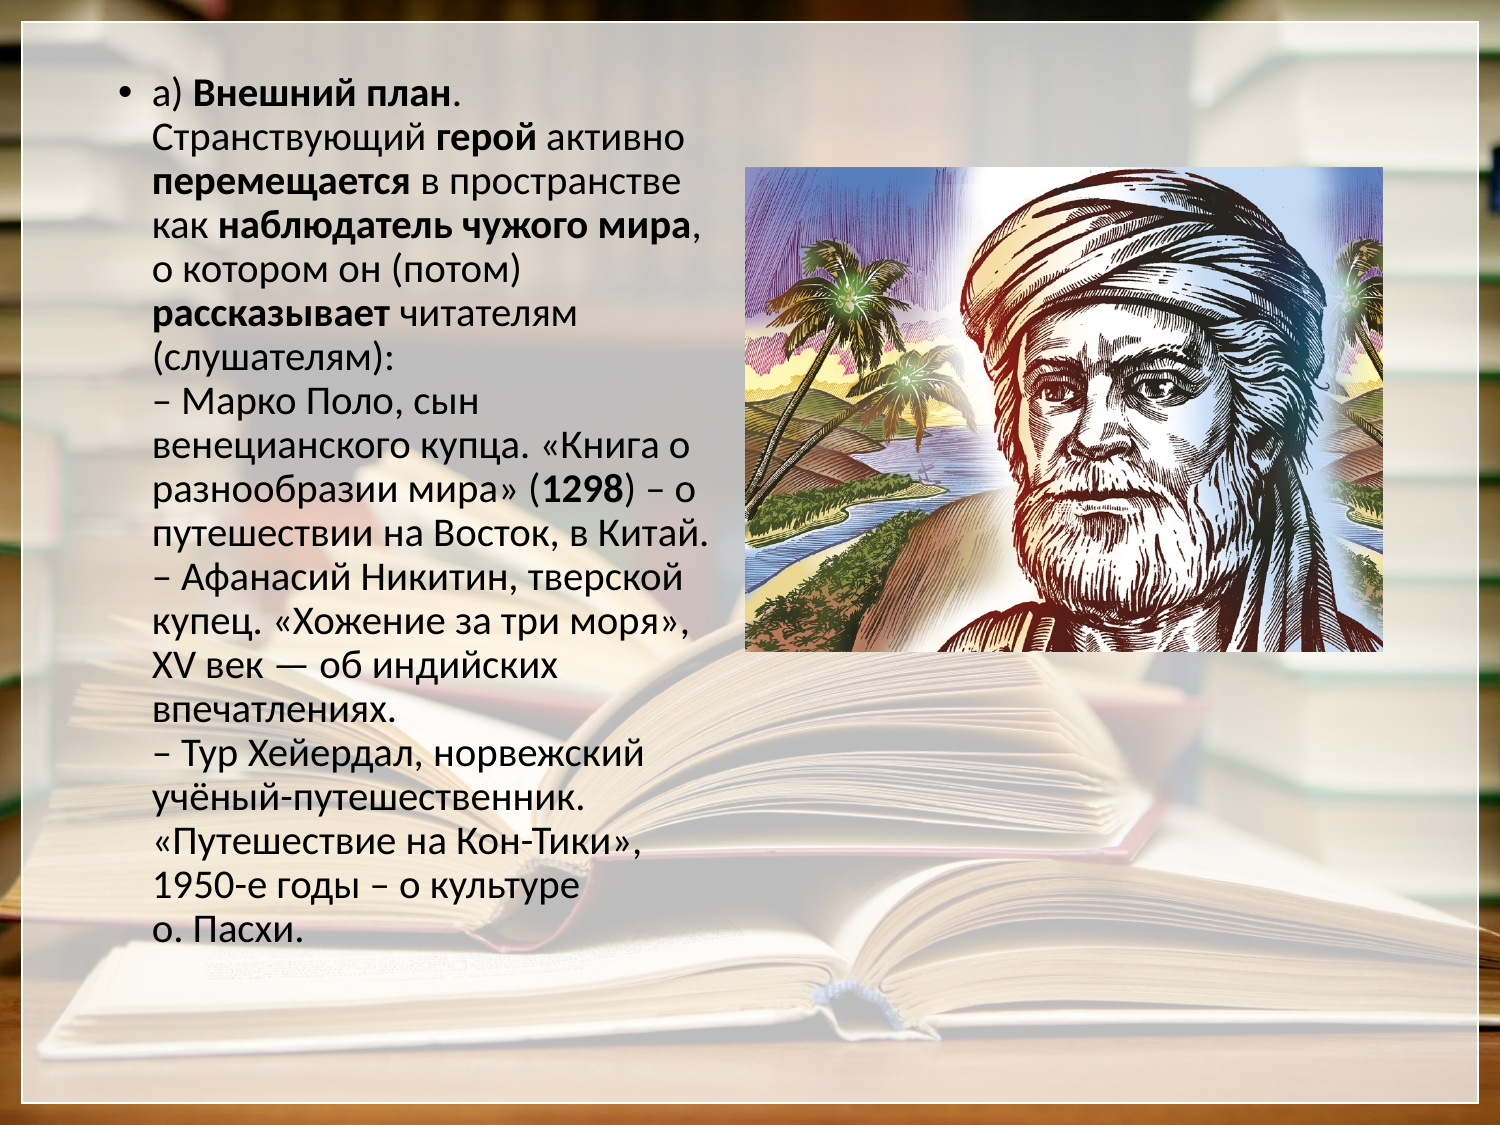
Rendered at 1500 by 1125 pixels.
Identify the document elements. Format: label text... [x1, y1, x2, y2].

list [745, 167, 1383, 652]
picture [0, 0, 1500, 1125]
list а) Внешний план. Странствующий герой активно перемещается в пространстве как наблюдатель чужого мира, о котором он (потом) рассказывает читателям (слушателям): – Марко Поло, сын венецианского купца. «Книга о разнообразии мира» (1298) – о путешествии на Восток, в Китай. – Афанасий Никитин, тверской купец. «Хожение за три моря», XV век — об индийских впечатлениях. – Тур Хейердал, норвежский учёный-путешественник. «Путешествие на Кон-Тики», 1950-е годы – о культуре о. Пасхи. [103, 63, 741, 1014]
